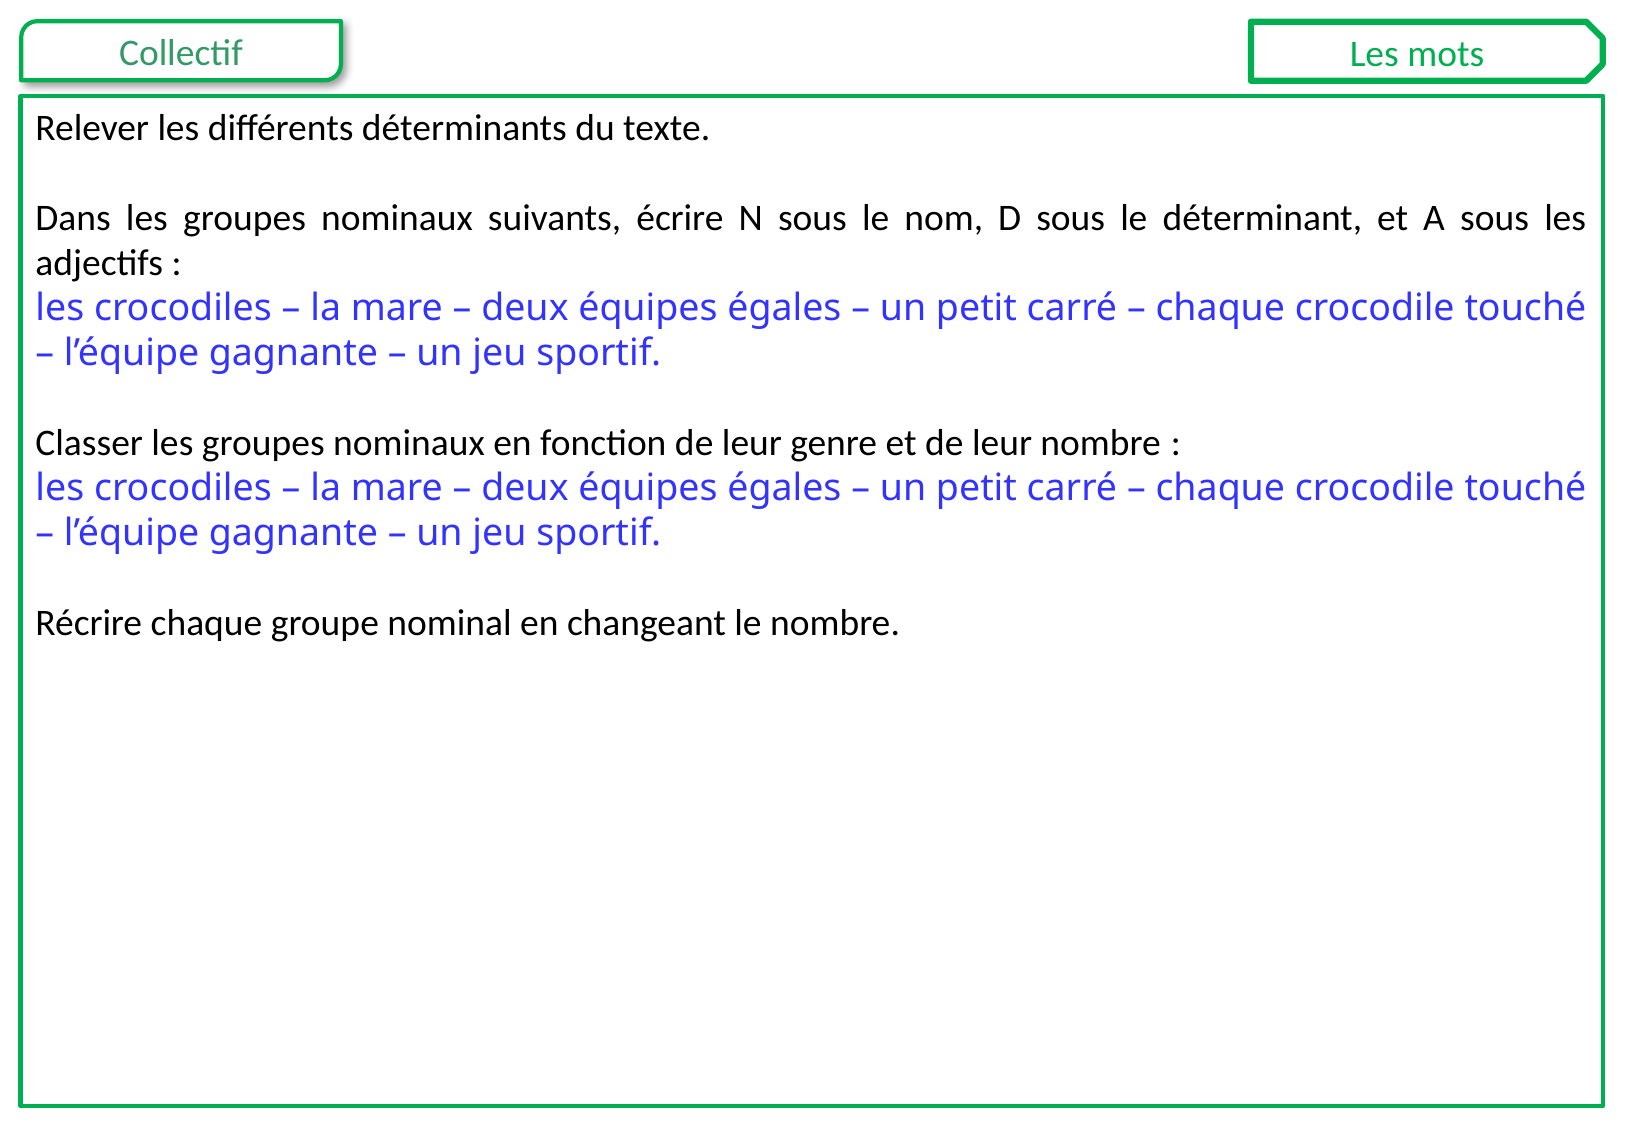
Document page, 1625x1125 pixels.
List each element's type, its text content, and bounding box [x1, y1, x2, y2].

list Relever les différents déterminants du texte. Dans les groupes nominaux suivants, écrire N sous le nom, D sous le déterminant, et A sous les adjectifs : les crocodiles – la mare – deux équipes égales – un petit carré – chaque crocodile touché – l’équipe gagnante – un jeu sportif. Classer les groupes nominaux en fonction de leur genre et de leur nombre : les crocodiles – la mare – deux équipes égales – un petit carré – chaque crocodile touché – l’équipe gagnante – un jeu sportif. Récrire chaque groupe nominal en changeant le nombre. [18, 94, 1605, 1108]
list Les mots [1250, 21, 1584, 81]
